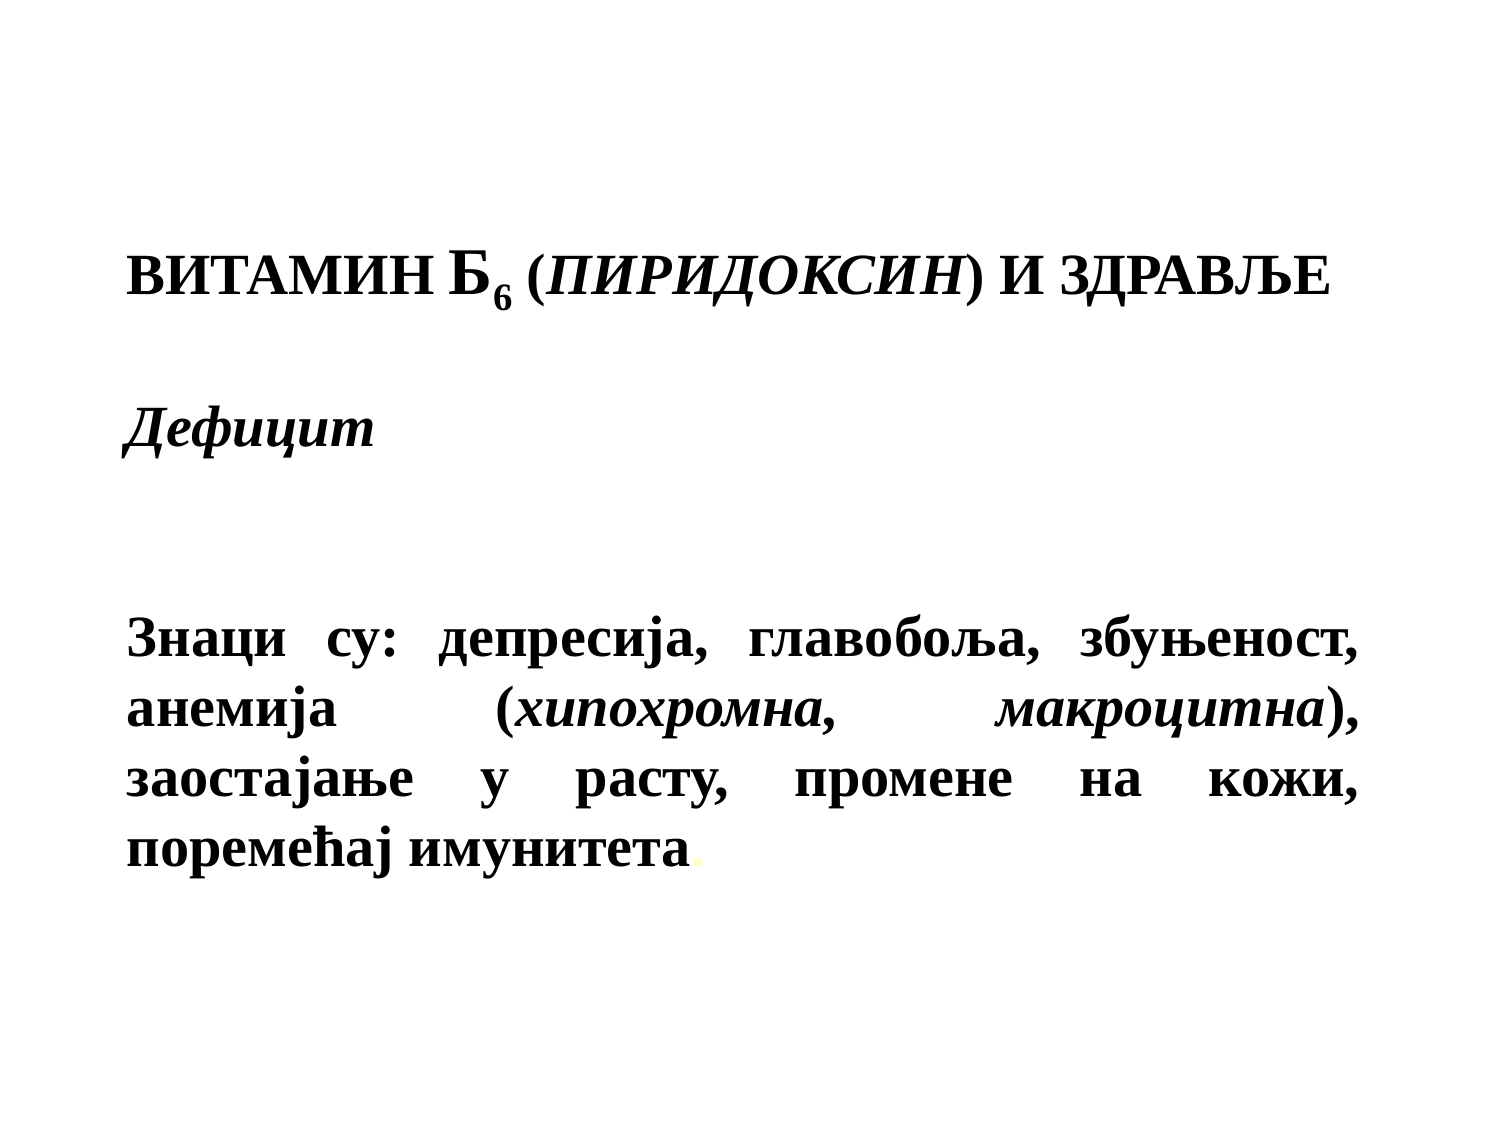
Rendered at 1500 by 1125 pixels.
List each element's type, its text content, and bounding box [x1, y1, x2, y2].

text_box ВИТАМИН Б6 (ПИРИДОКСИН) И ЗДРАВЉЕ Дефицит Знаци су: депресија, главобоља, збуњеност, анемија (хипохромна, макроцитна), заостајање у расту, промене на кожи, поремећај имунитета. [112, 220, 1375, 886]
